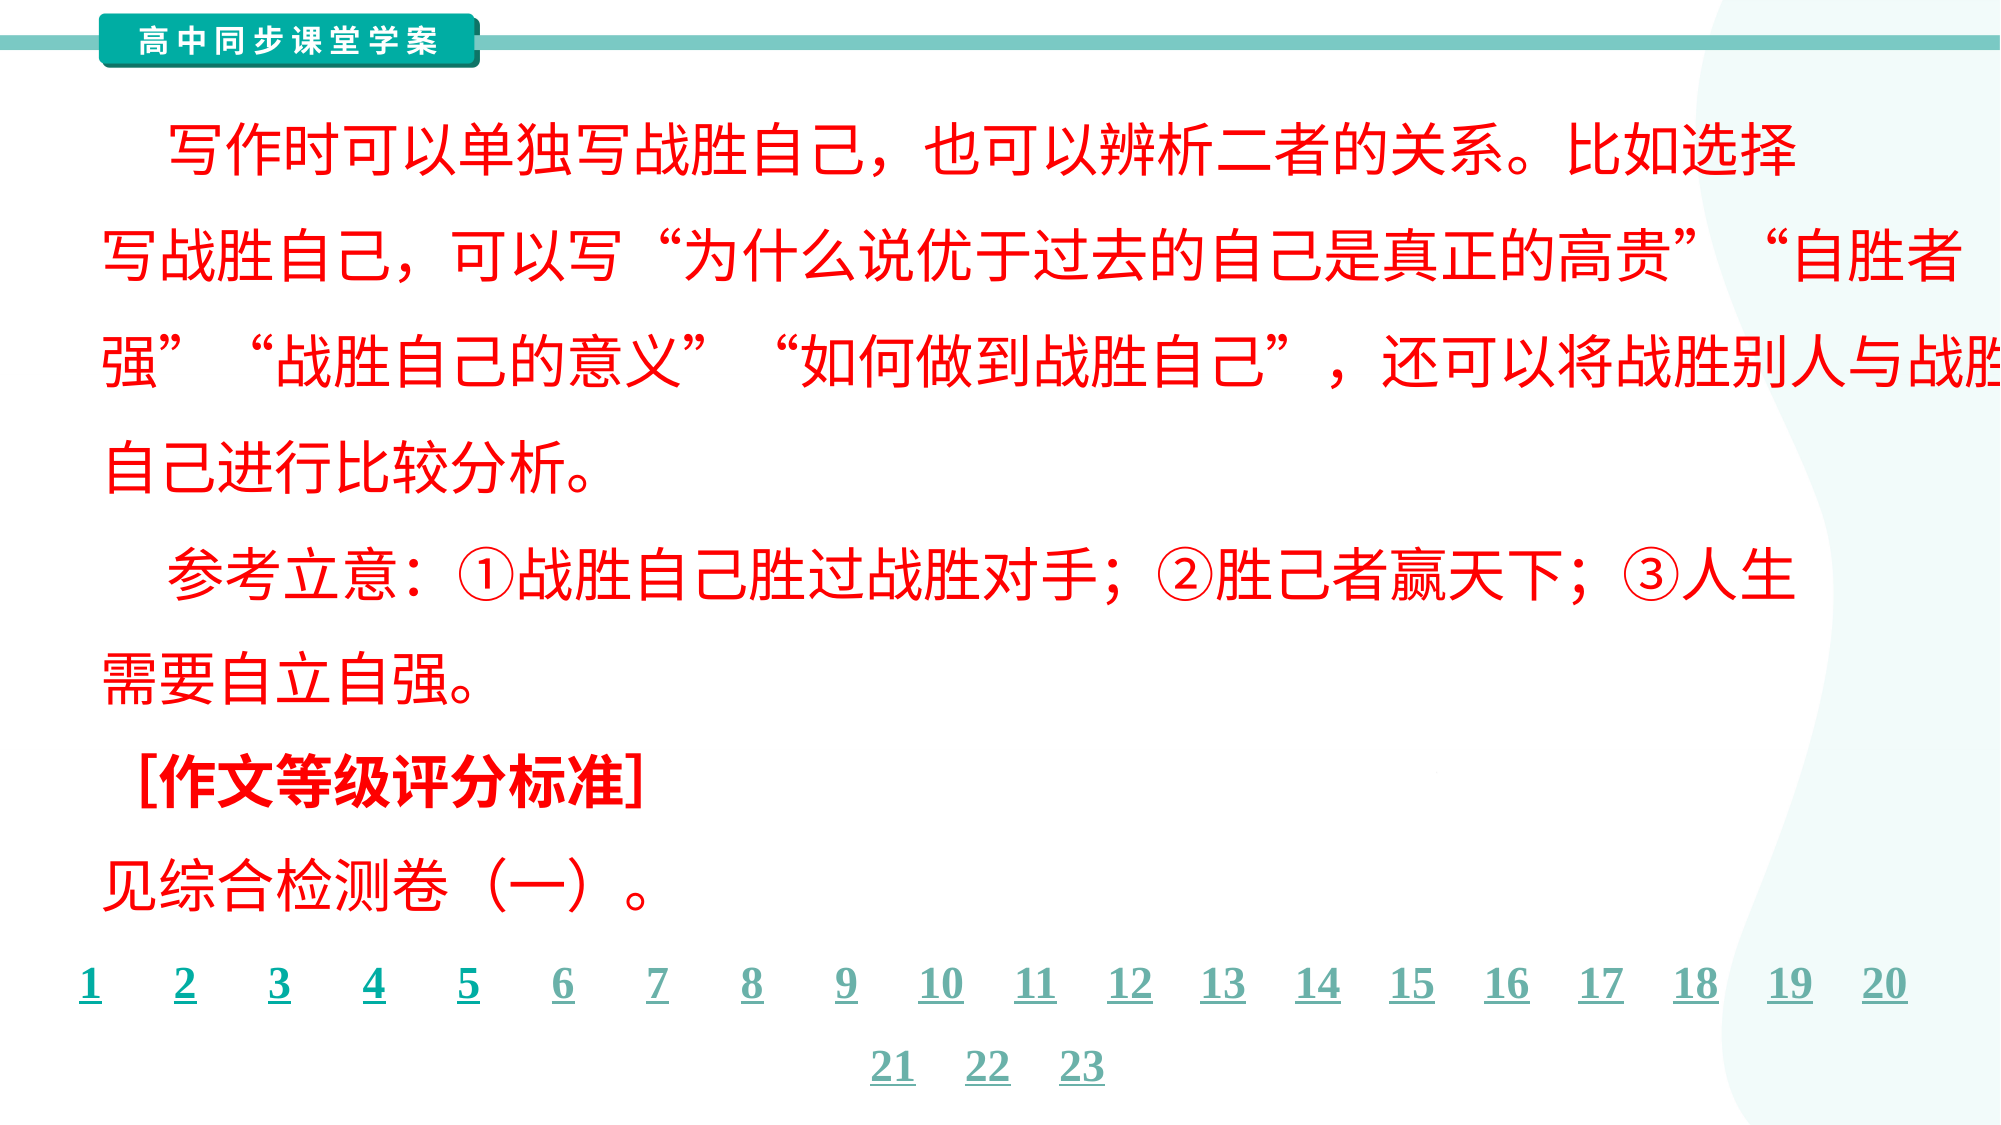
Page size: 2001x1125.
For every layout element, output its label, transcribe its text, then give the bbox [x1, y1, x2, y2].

text_box ［作文等级评分标准］ 见综合检测卷（一）。 [100, 708, 1899, 909]
text_box 写作时可以单独写战胜自己，也可以辨析二者的关系。比如选择 写战胜自己，可以写“为什么说优于过去的自己是真正的高贵”“自胜者 强”“战胜自己的意义”“如何做到战胜自己”，还可以将战胜别人与战胜 自己进行比较分析。 参考立意：①战胜自己胜过战胜对手；②胜己者赢天下；③人生 需要自立自强。 [100, 76, 1899, 702]
picture [0, 0, 2000, 1125]
